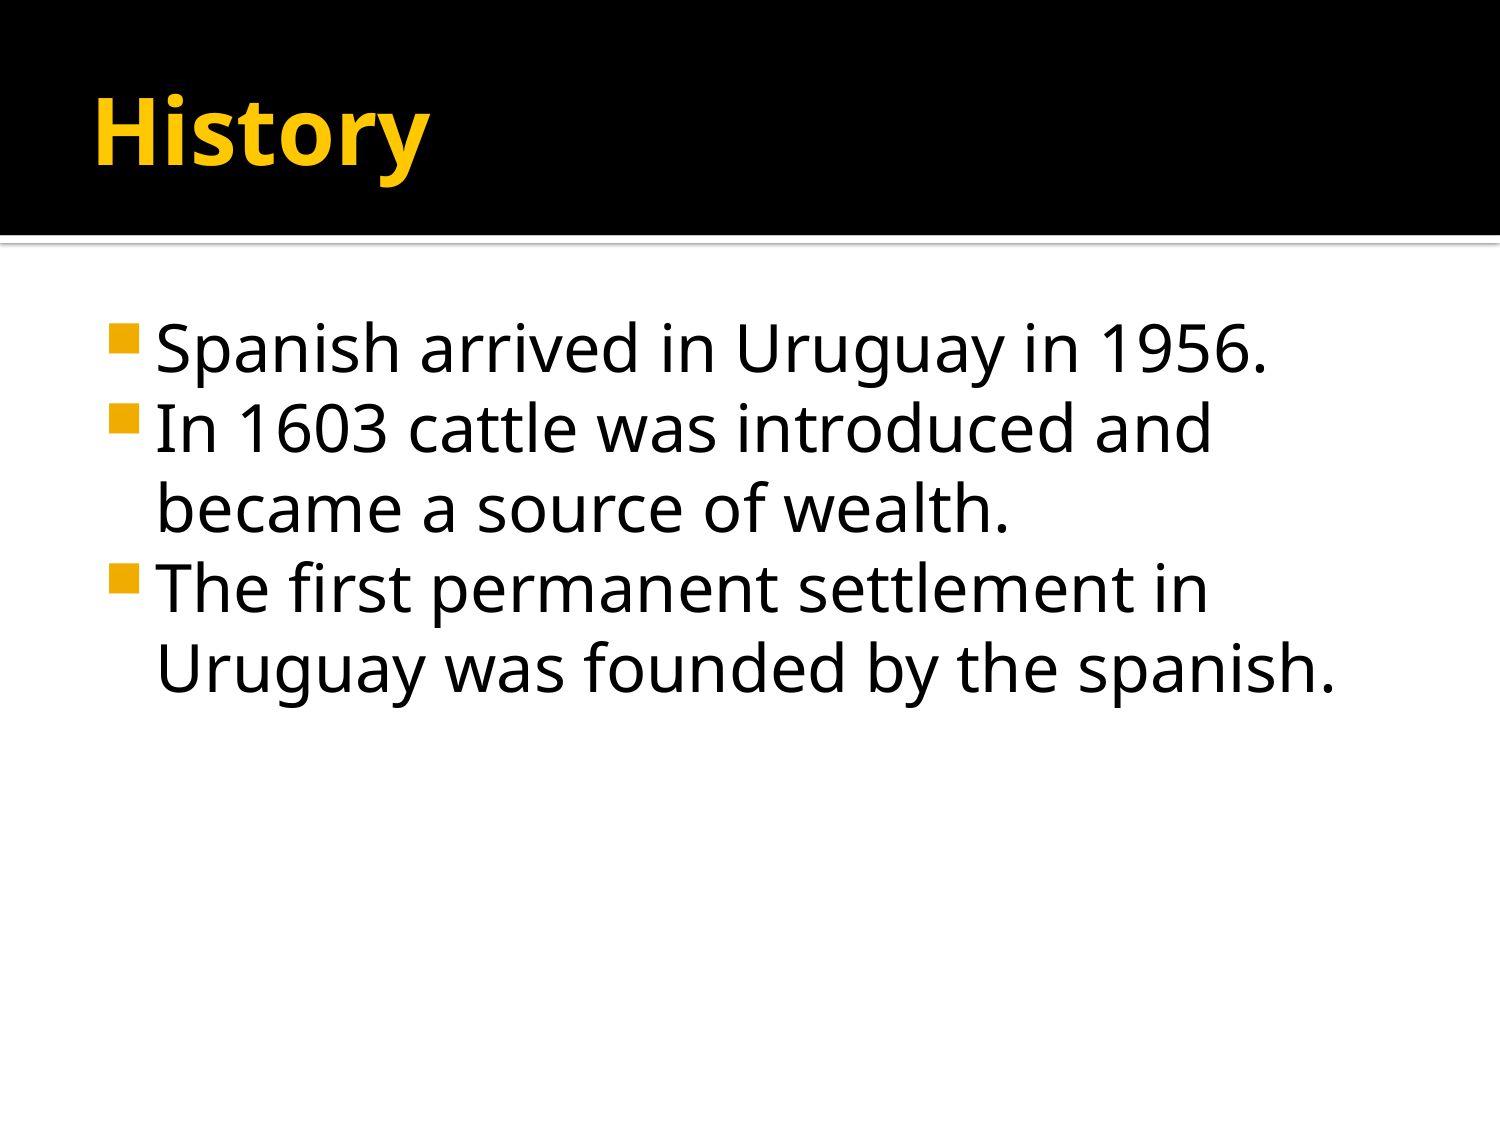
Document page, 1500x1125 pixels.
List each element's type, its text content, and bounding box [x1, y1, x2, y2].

title History [75, 25, 1425, 231]
list Spanish arrived in Uruguay in 1956. In 1603 cattle was introduced and became a source of wealth. The first permanent settlement in Uruguay was founded by the spanish. [74, 290, 1426, 1051]
